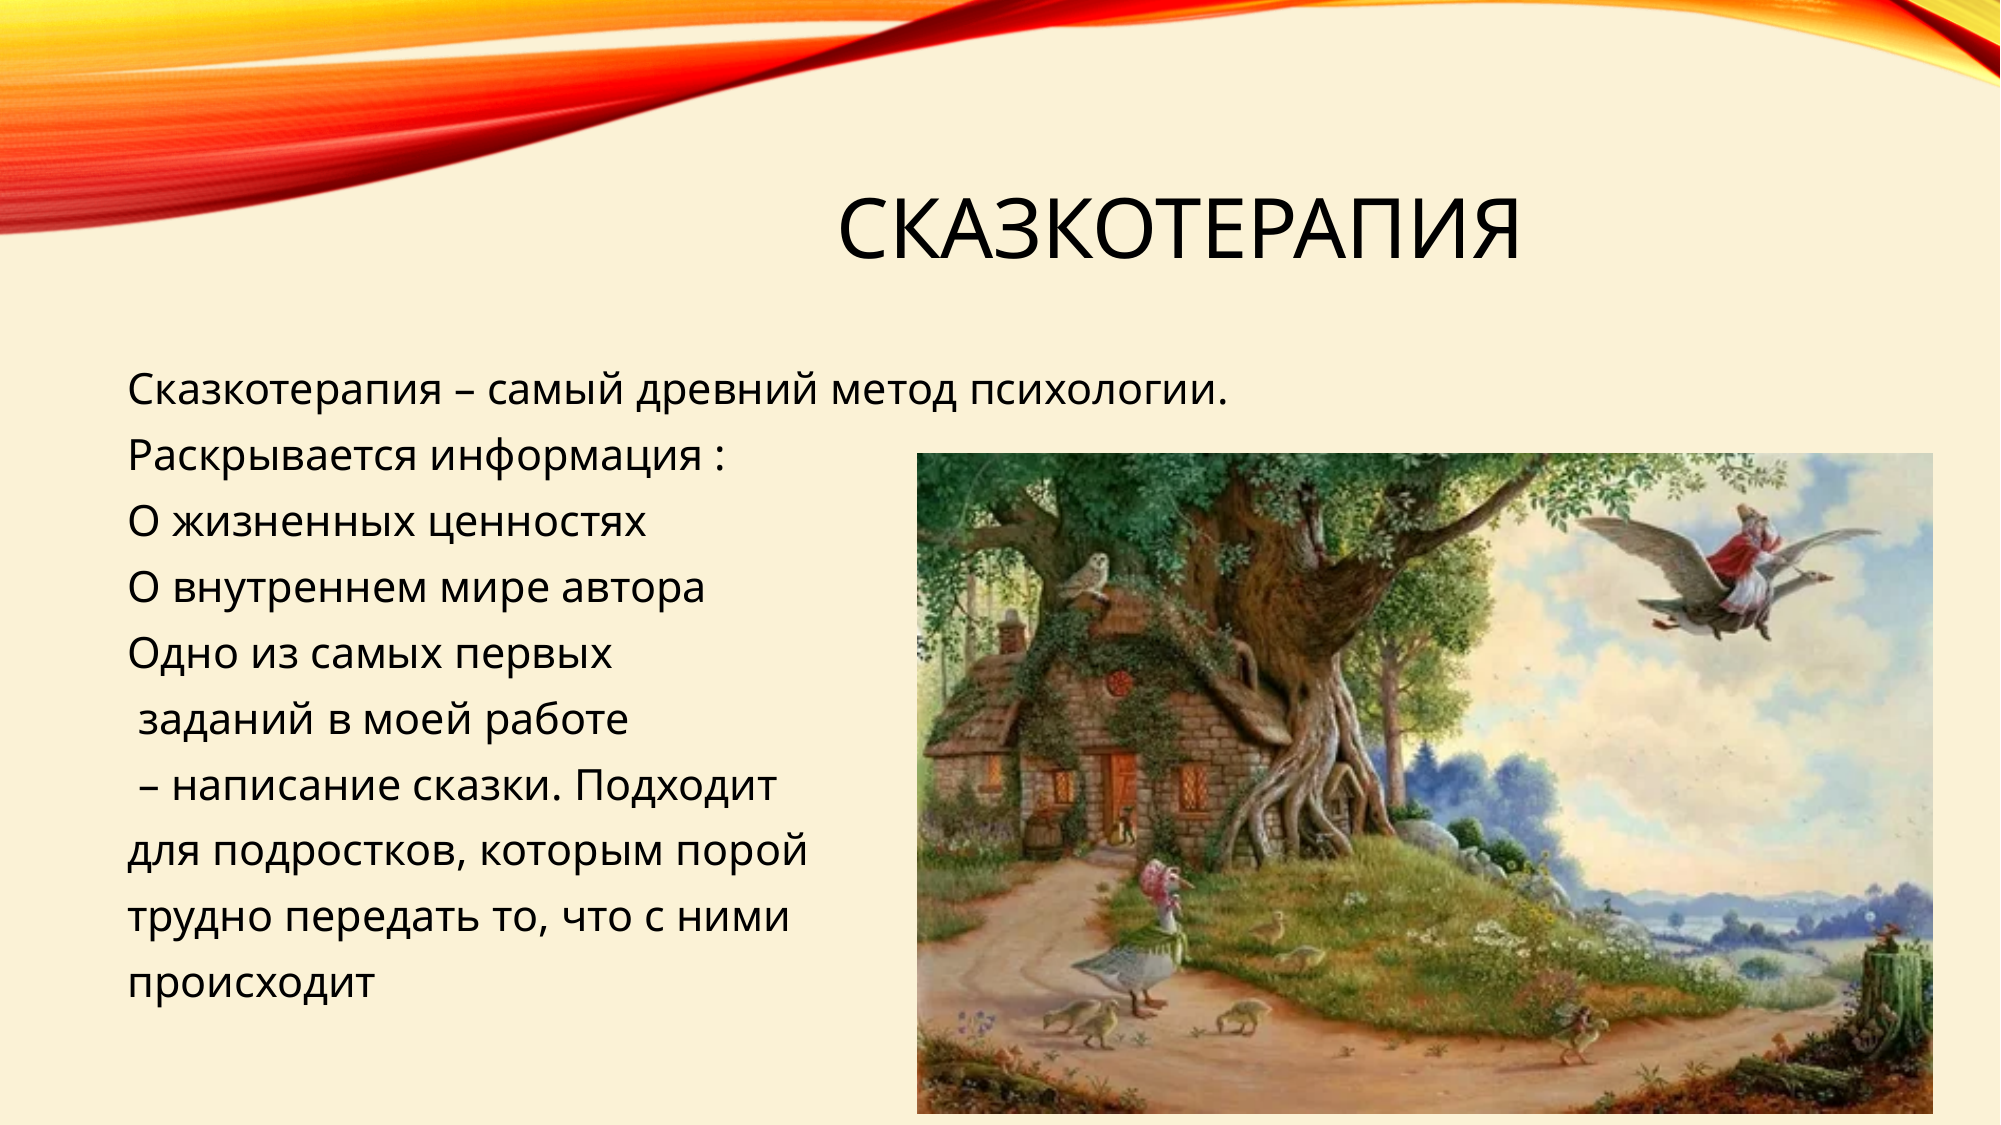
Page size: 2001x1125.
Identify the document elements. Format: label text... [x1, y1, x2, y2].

list Сказкотерапия – самый древний метод психологии. Раскрывается информация : О жизненных ценностях О внутреннем мире автора Одно из самых первых заданий в моей работе – написание сказки. Подходит для подростков, которым порой трудно передать то, что с ними происходит [112, 360, 1888, 1021]
picture [0, 0, 2000, 237]
picture [917, 453, 1933, 1115]
title Сказкотерапия [474, 125, 1888, 338]
